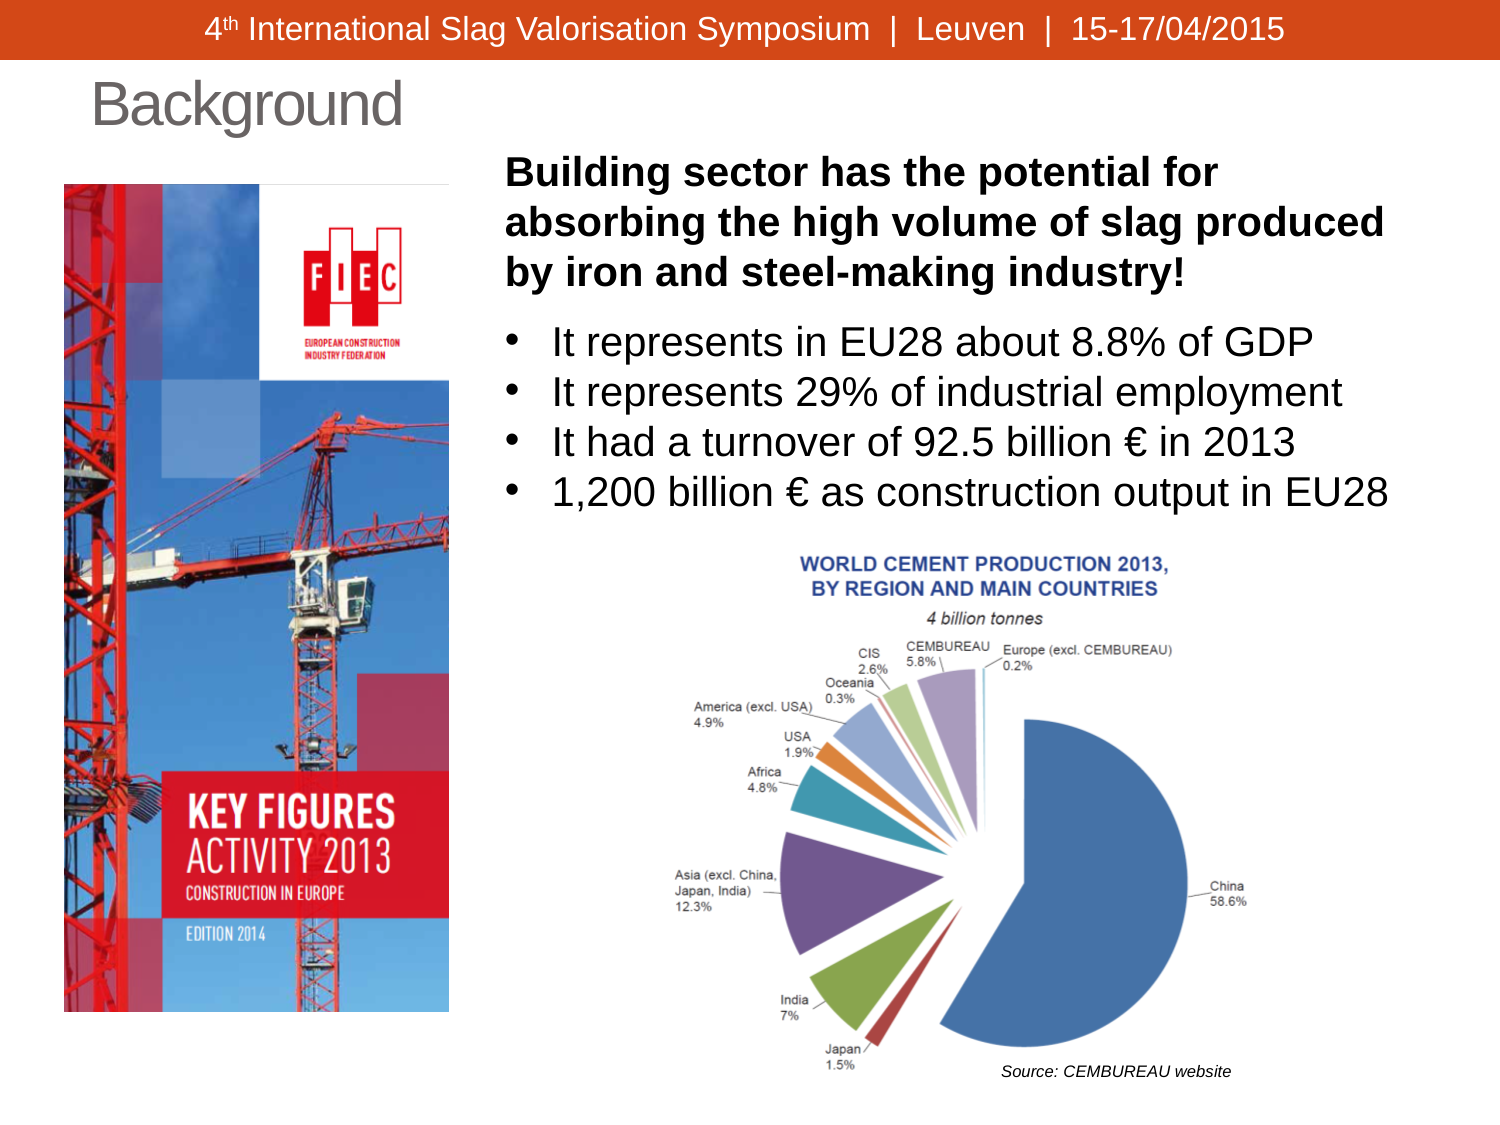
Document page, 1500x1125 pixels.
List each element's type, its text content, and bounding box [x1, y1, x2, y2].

title Background [75, 55, 1425, 182]
picture [64, 184, 450, 1012]
text_box Building sector has the potential for absorbing the high volume of slag produced by iron and steel-making industry! It represents in EU28 about 8.8% of GDP It represents 29% of industrial employment It had a turnover of 92.5 billion € in 2013 1,200 billion € as construction output in EU28 [490, 137, 1436, 523]
picture [660, 550, 1259, 1071]
text_box Source: CEMBUREAU website [986, 1053, 1270, 1089]
text_box 4th International Slag Valorisation Symposium | Leuven | 15-17/04/2015 [0, 0, 1500, 55]
